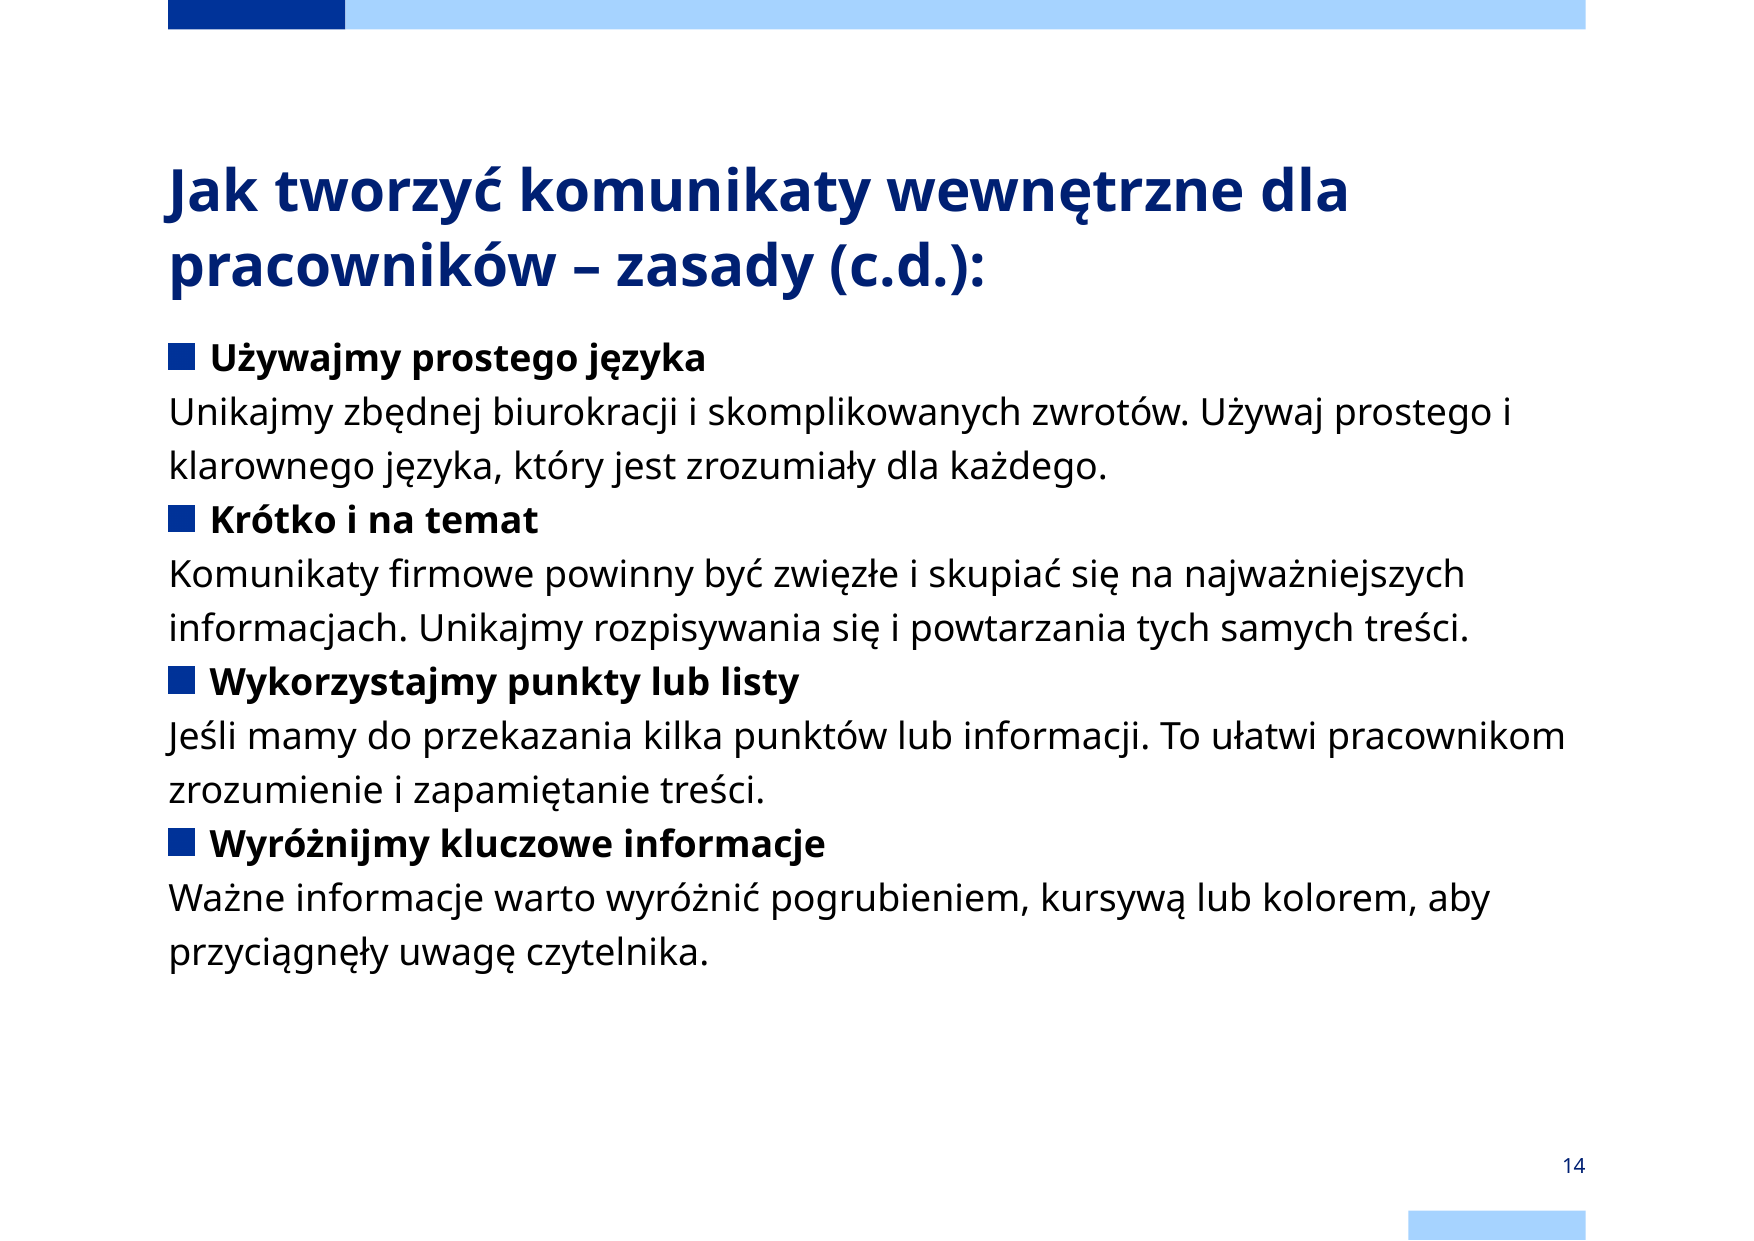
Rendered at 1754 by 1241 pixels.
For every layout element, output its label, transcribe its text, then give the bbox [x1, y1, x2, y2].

slide_number 14 [1408, 1151, 1586, 1182]
title Jak tworzyć komunikaty wewnętrzne dla pracowników – zasady (c.d.): [168, 147, 1586, 324]
list Używajmy prostego języka Unikajmy zbędnej biurokracji i skomplikowanych zwrotów. Używaj prostego i klarownego języka, który jest zrozumiały dla każdego. Krótko i na temat Komunikaty firmowe powinny być zwięzłe i skupiać się na najważniejszych informacjach. Unikajmy rozpisywania się i powtarzania tych samych treści. Wykorzystajmy punkty lub listy Jeśli mamy do przekazania kilka punktów lub informacji. To ułatwi pracownikom zrozumienie i zapamiętanie treści. Wyróżnijmy kluczowe informacje Ważne informacje warto wyróżnić pogrubieniem, kursywą lub kolorem, aby przyciągnęły uwagę czytelnika. [168, 324, 1586, 1093]
picture [168, 343, 195, 370]
picture [168, 505, 195, 532]
picture [168, 828, 195, 856]
picture [168, 666, 195, 694]
